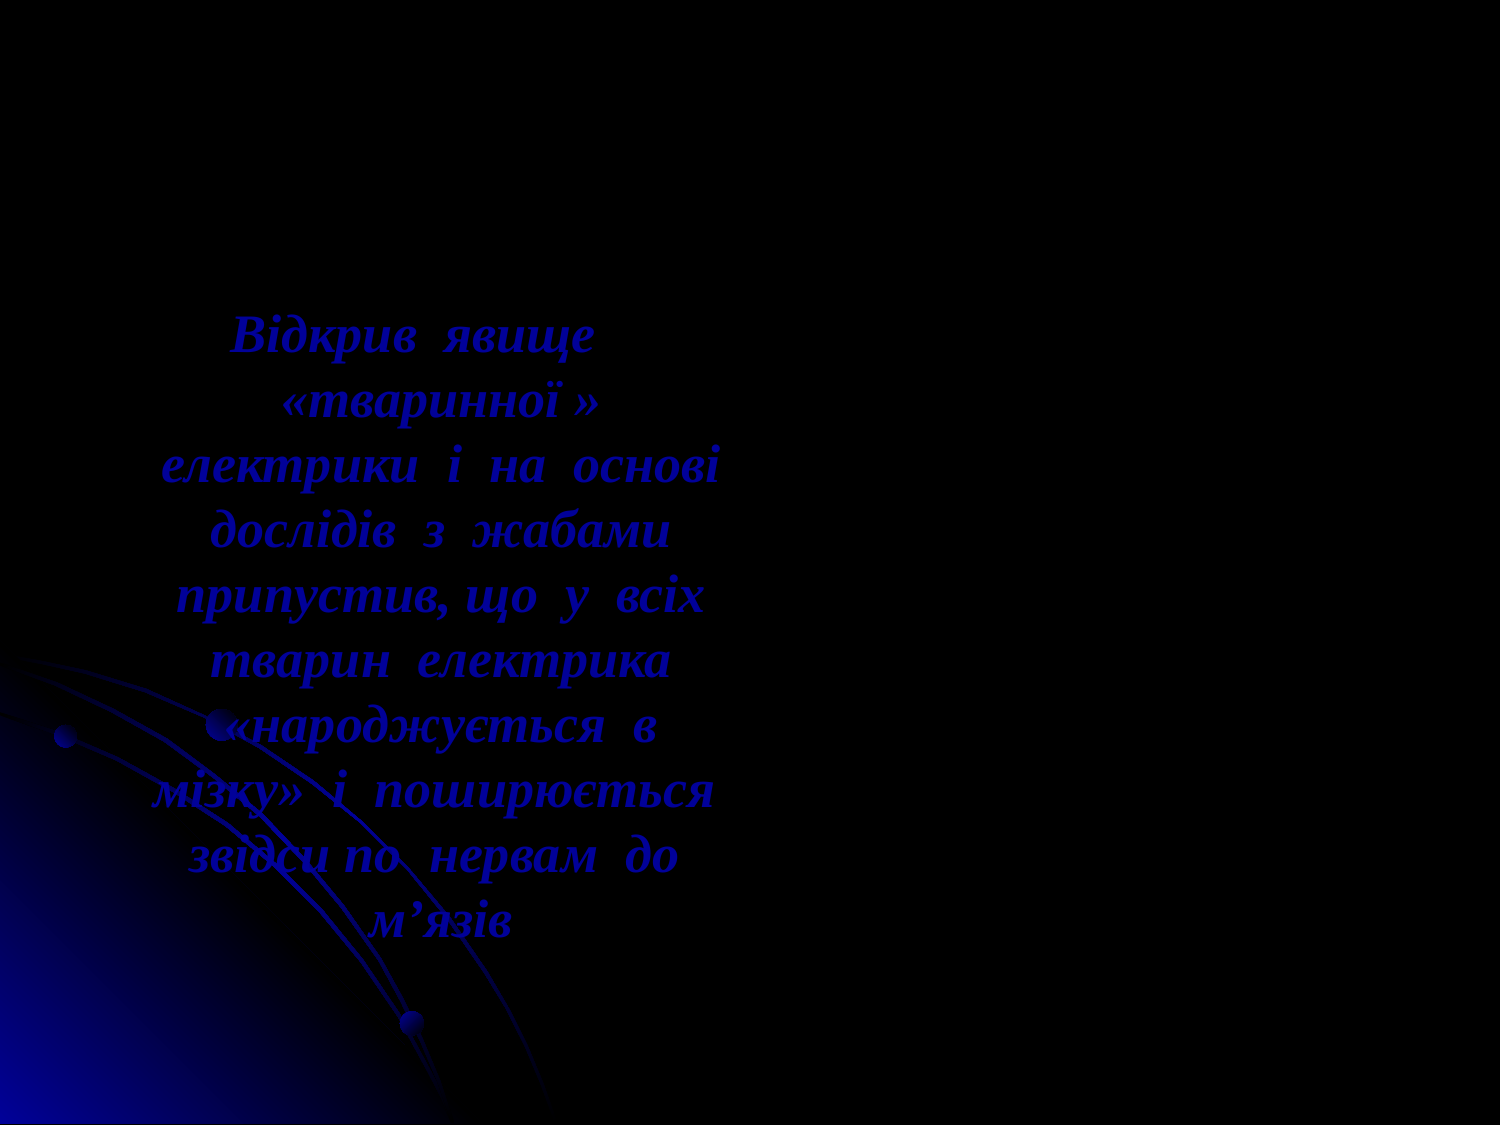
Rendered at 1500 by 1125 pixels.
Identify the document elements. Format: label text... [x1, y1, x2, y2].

list Відкрив явище «тваринної » електрики і на основі дослідів з жабами припустив, що у всіх тварин електрика «народжується в мізку» і поширюється звідси по нервам до м’язів [76, 290, 750, 1055]
